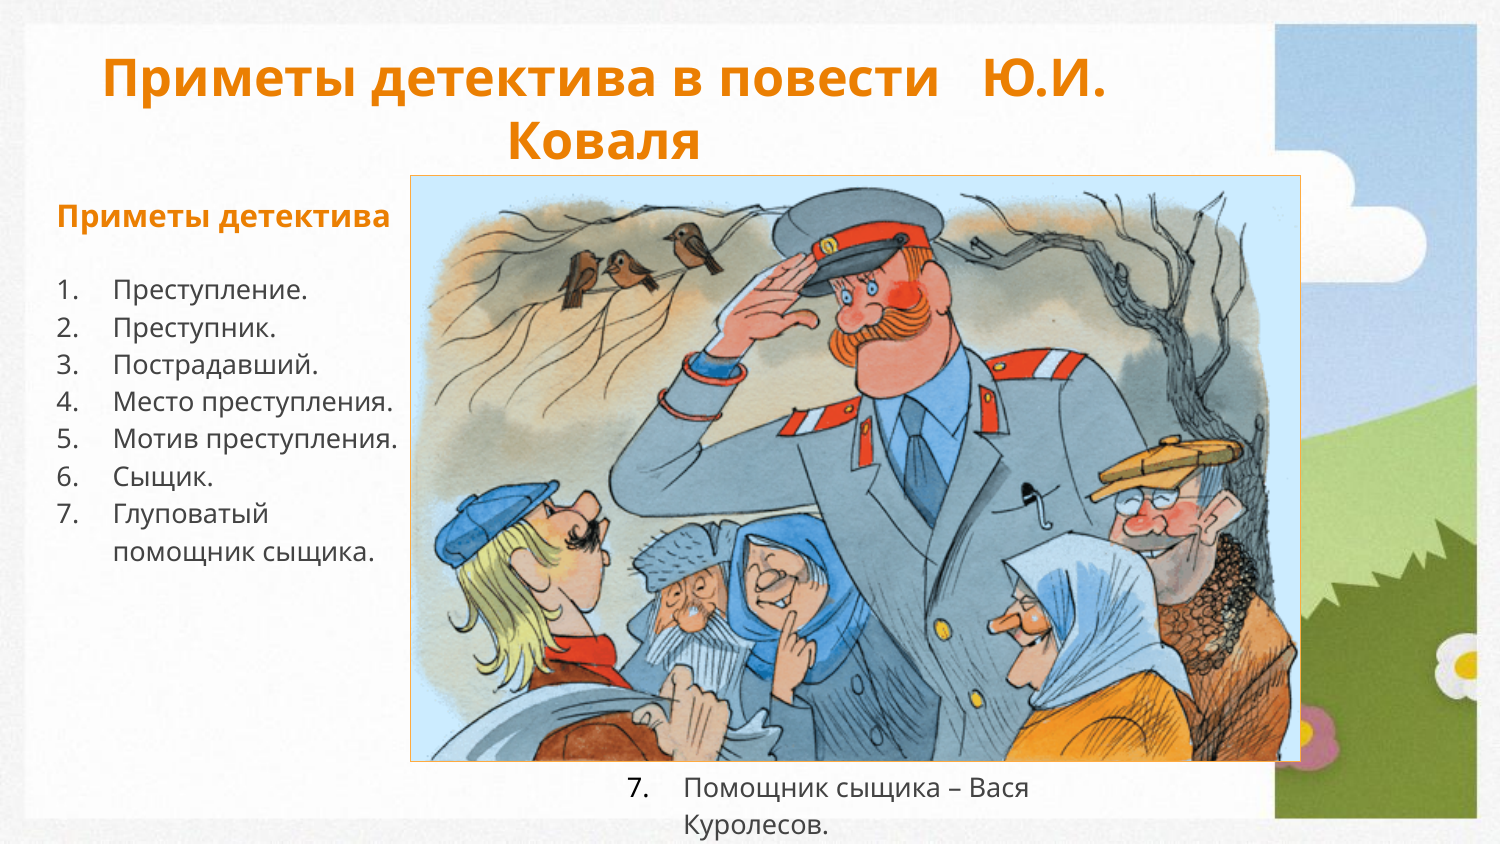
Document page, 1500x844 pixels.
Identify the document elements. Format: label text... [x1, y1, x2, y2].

picture [0, 0, 1500, 844]
list Приметы детектива в повести Мошенничество на рынке. Преступники – мошенники. Пострадавший – главный герой. Место преступления – городской рынок. Мотив преступления – обогащение. Сыщик – полицейский. Помощник сыщика – Вася Куролесов. [611, 769, 1159, 814]
list Приметы детектива Преступление. Преступник. Пострадавший. Место преступления. Мотив преступления. Сыщик. Глуповатый помощник сыщика. [41, 175, 574, 814]
title Приметы детектива в повести Ю.И. Коваля [41, 29, 1167, 118]
